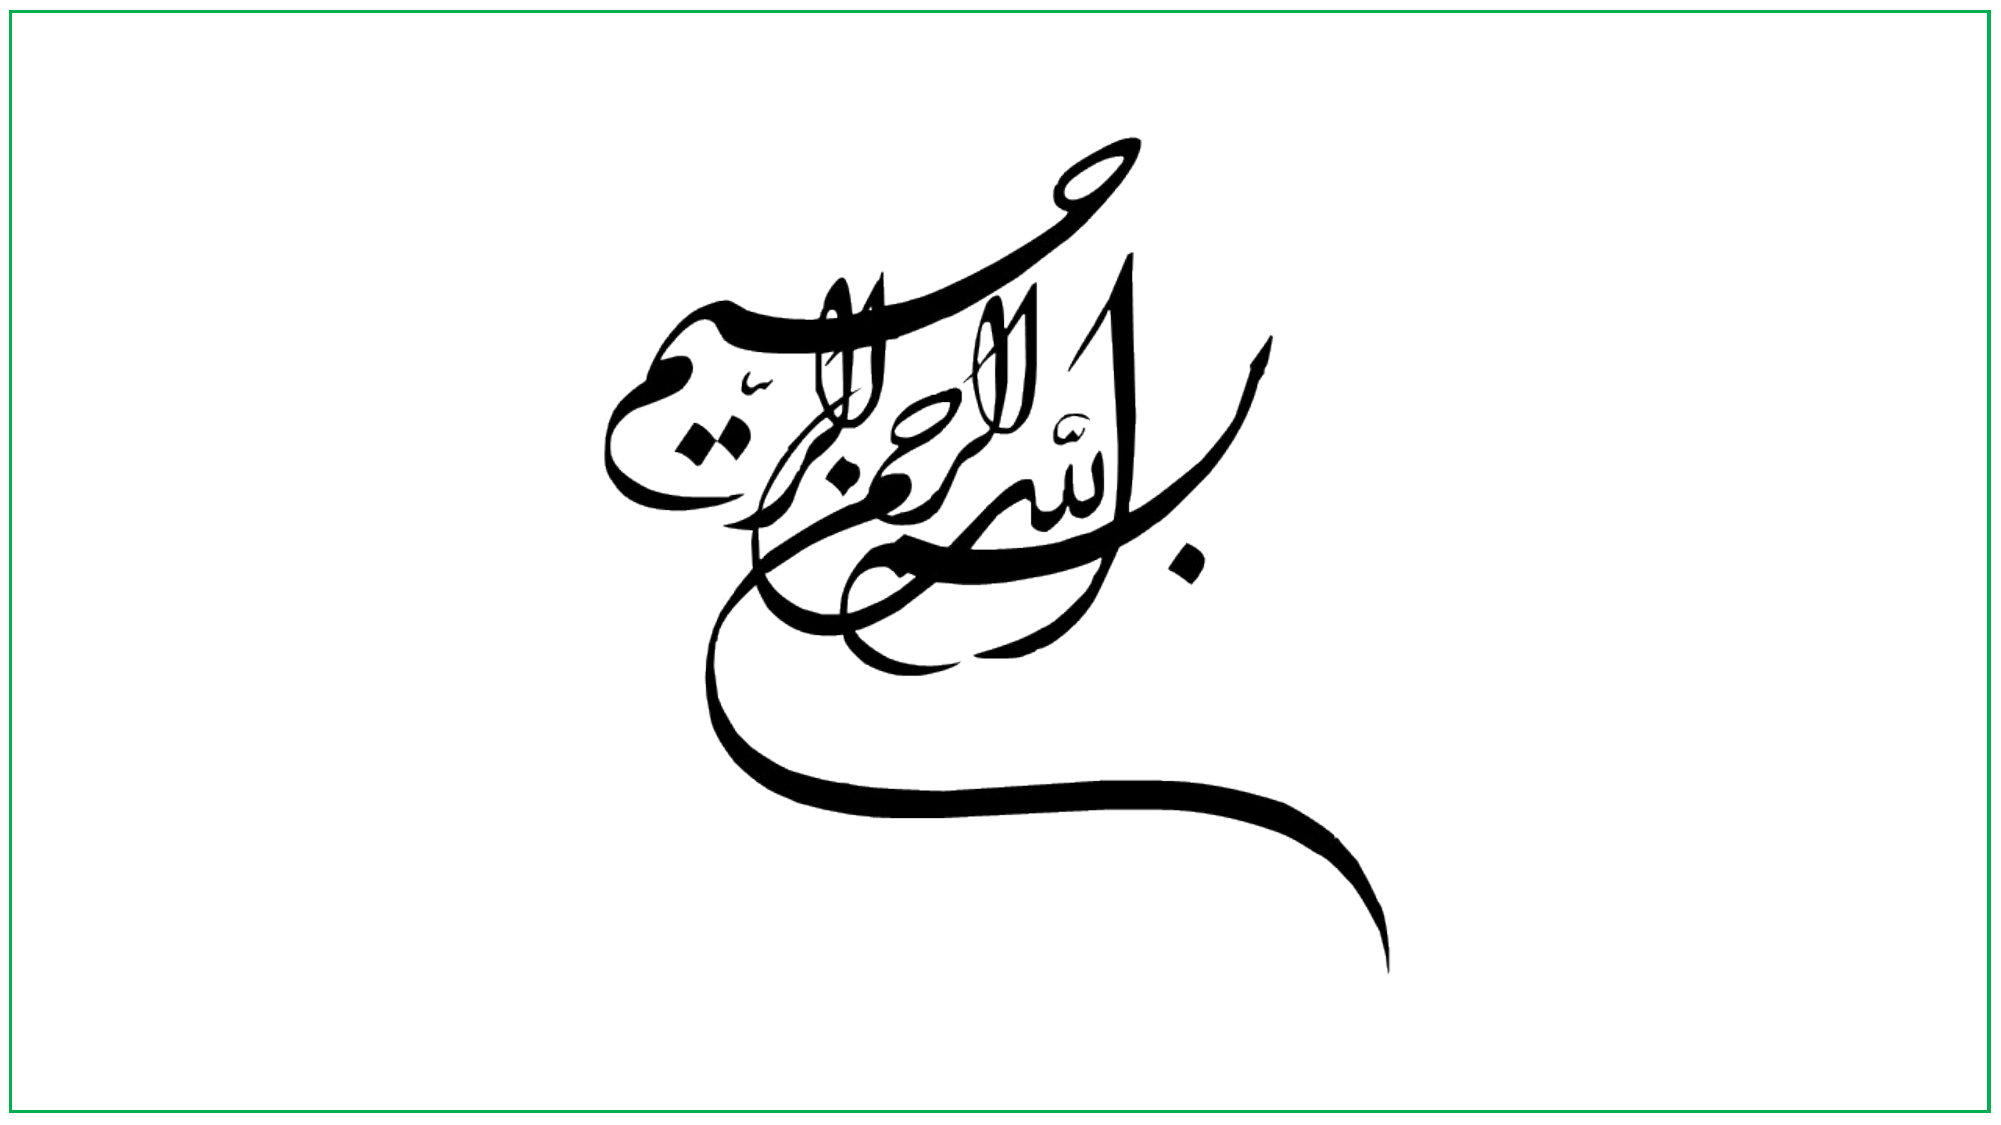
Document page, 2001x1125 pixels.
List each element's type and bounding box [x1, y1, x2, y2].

picture [310, 71, 1690, 1054]
